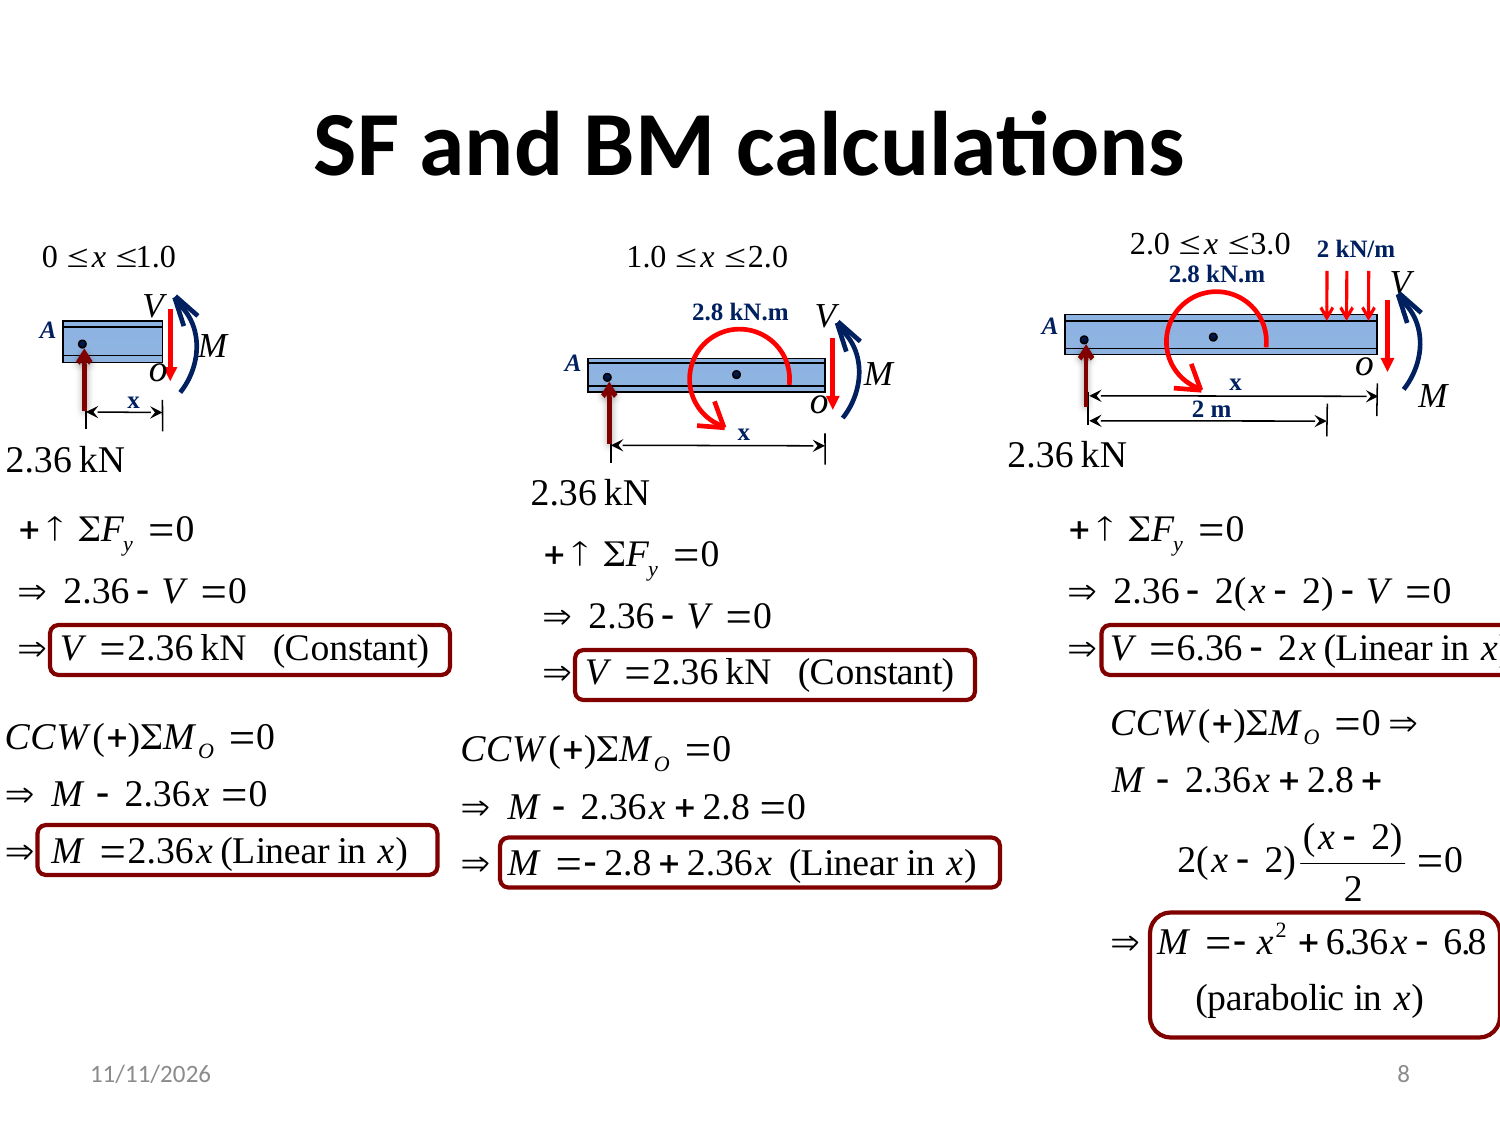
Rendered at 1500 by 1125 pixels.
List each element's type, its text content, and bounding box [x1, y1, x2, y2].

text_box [1105, 699, 1500, 1027]
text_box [1001, 224, 1460, 478]
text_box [0, 712, 416, 880]
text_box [624, 237, 795, 276]
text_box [524, 287, 905, 515]
title SF and BM calculations [75, 45, 1425, 233]
text_box [445, 623, 453, 677]
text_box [537, 524, 966, 701]
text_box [24, 285, 240, 432]
text_box [970, 648, 978, 702]
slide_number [75, 1042, 425, 1103]
slide_number 8 [1074, 1042, 1425, 1103]
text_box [12, 499, 441, 676]
text_box [420, 822, 440, 878]
text_box [988, 835, 1003, 890]
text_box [0, 437, 133, 482]
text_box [37, 237, 183, 276]
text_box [1062, 499, 1500, 676]
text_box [455, 724, 985, 892]
text_box [1158, 1036, 1492, 1040]
